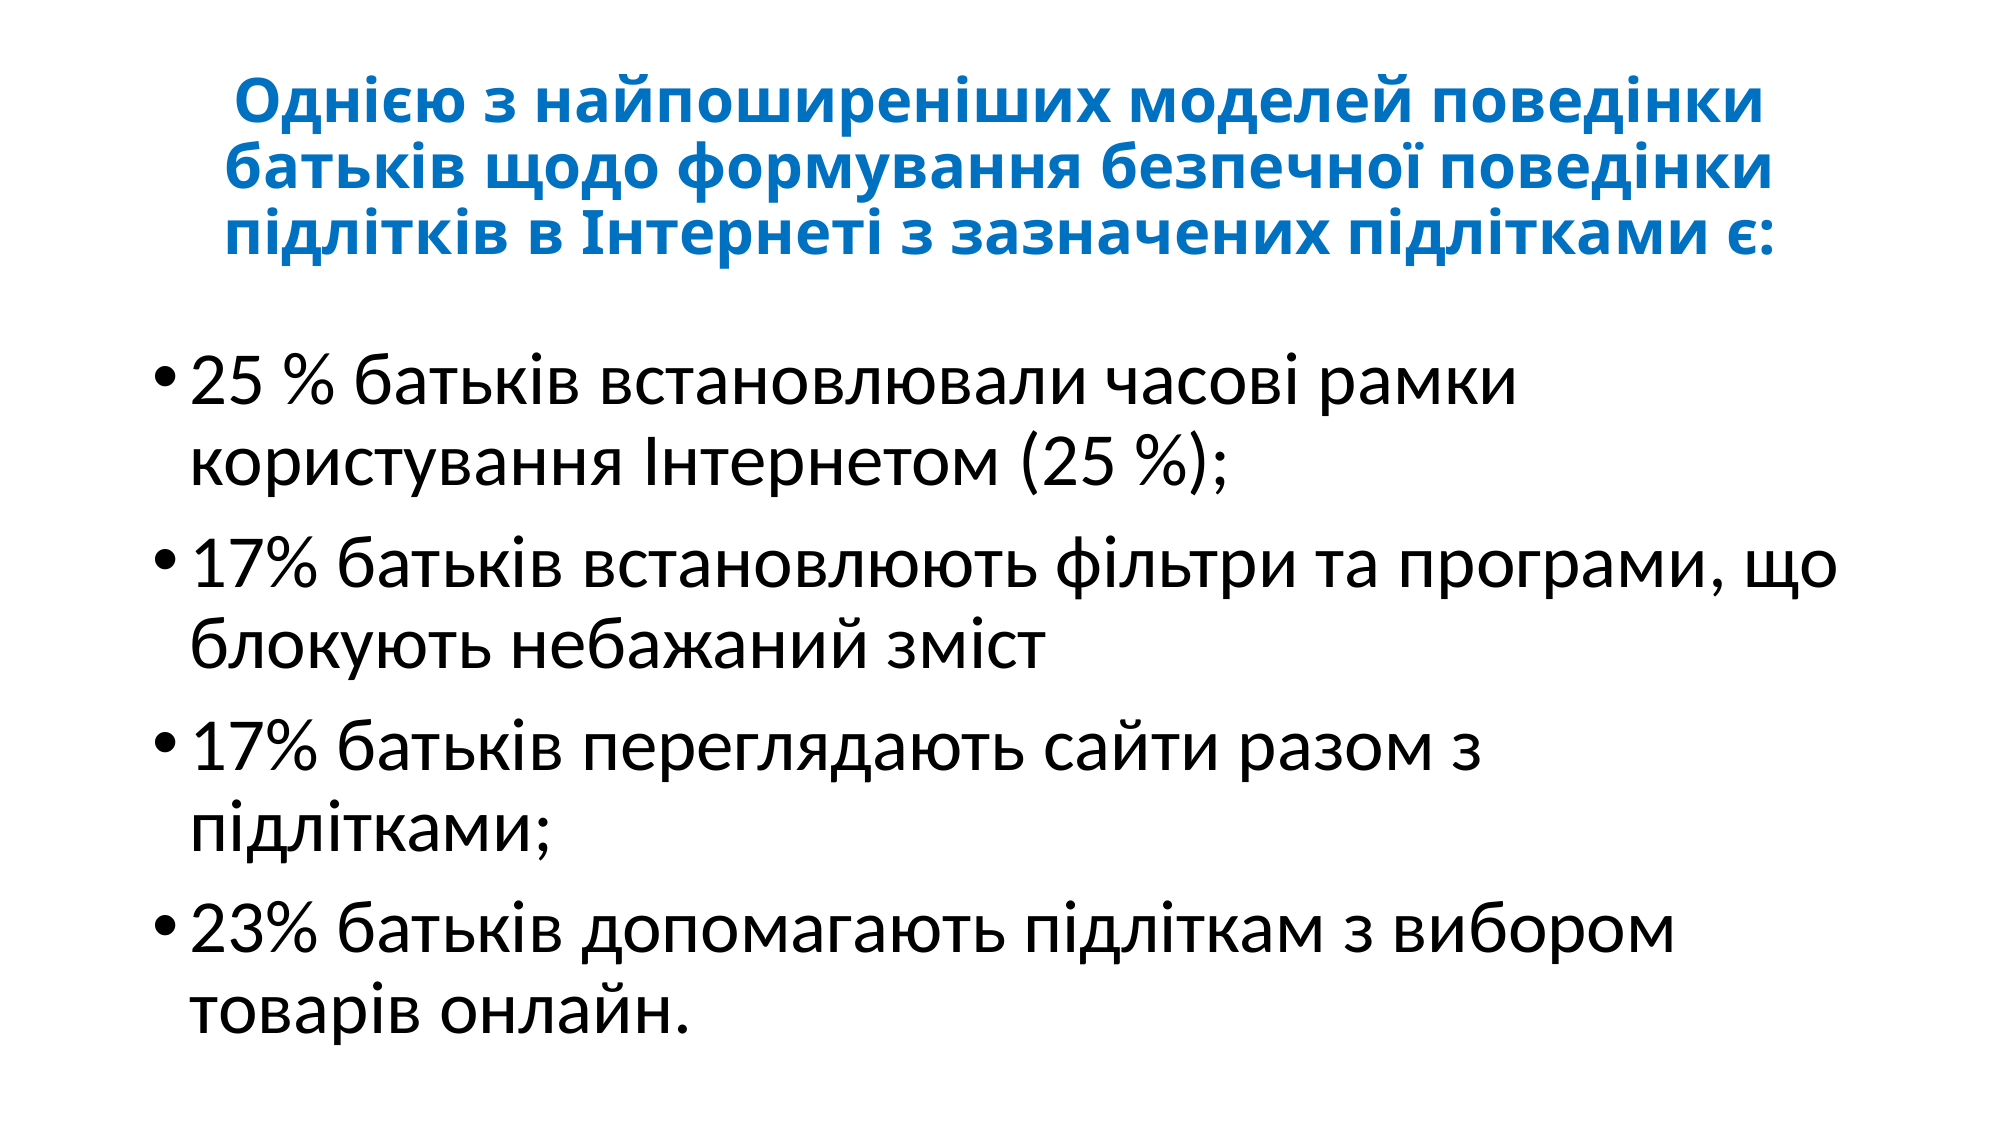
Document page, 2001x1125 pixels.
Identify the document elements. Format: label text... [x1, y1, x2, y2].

list 25 % батьків встановлювали часові рамки користування Інтернетом (25 %); 17% батьків встановлюють фільтри та програми, що блокують небажаний зміст 17% батьків переглядають сайти разом з підлітками; 23% батьків допомагають підліткам з вибором товарів онлайн. [137, 332, 1863, 1047]
title Однією з найпоширеніших моделей поведінки батьків щодо формування безпечної поведінки підлітків в Інтернеті з зазначених підлітками є: [137, 59, 1863, 278]
